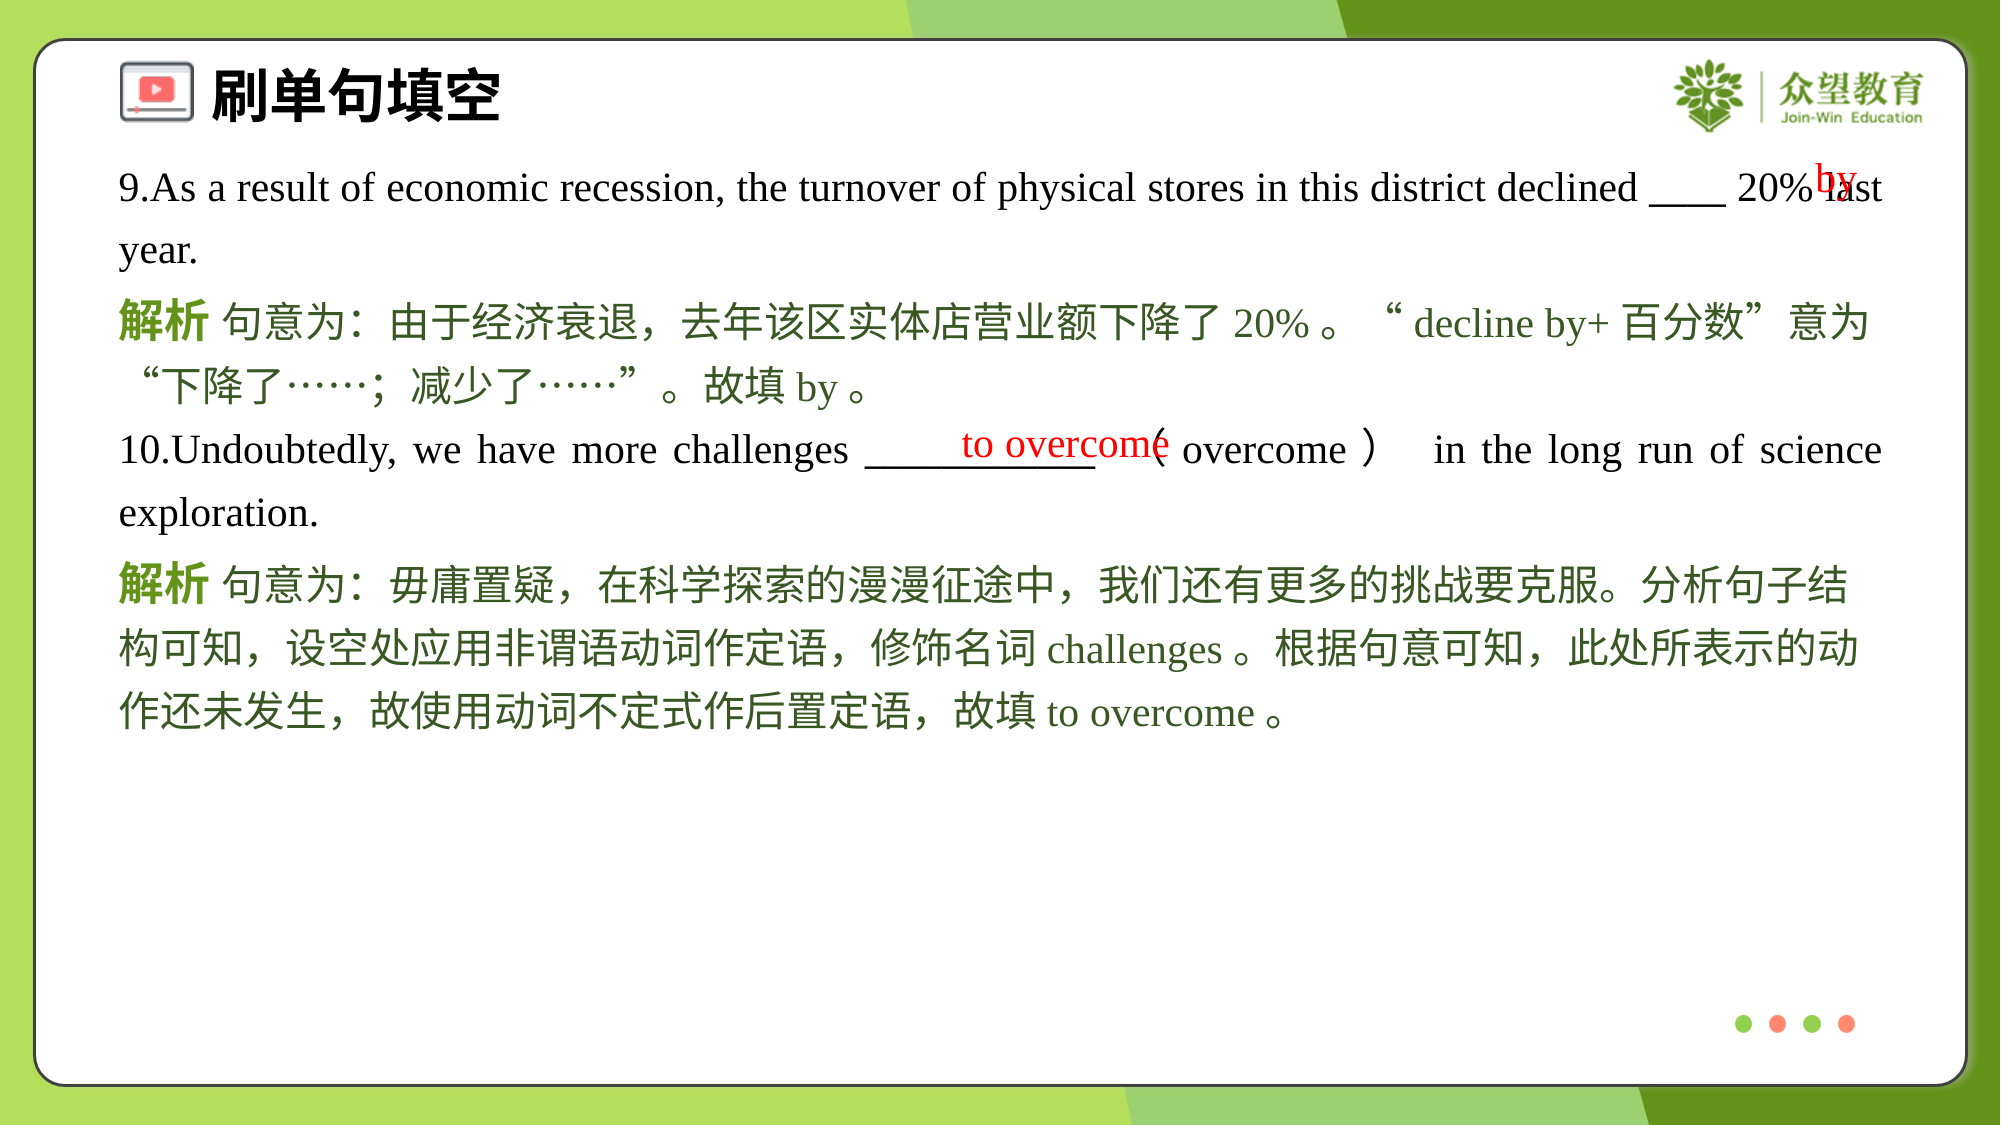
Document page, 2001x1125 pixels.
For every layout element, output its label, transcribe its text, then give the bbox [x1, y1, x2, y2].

text_box 10.Undoubtedly, we have more challenges ____________ （overcome） in the long run of science exploration. [118, 409, 1883, 530]
text_box to overcome [952, 403, 1180, 461]
text_box by [1810, 138, 1862, 197]
text_box 9.As a result of economic recession, the turnover of physical stores in this district declined ____ 20% last year. [118, 146, 1883, 267]
text_box 解析 句意为：毋庸置疑，在科学探索的漫漫征途中，我们还有更多的挑战要克服。分析句子结构可知，设空处应用非谓语动词作定语，修饰名词challenges。根据句意可知，此处所表示的动作还未发生，故使用动词不定式作后置定语，故填to overcome。 [118, 540, 1883, 730]
text_box 解析 句意为：由于经济衰退，去年该区实体店营业额下降了20%。“decline by+百分数”意为“下降了……；减少了……”。故填by。 [118, 278, 1883, 404]
picture [0, 0, 2000, 1125]
